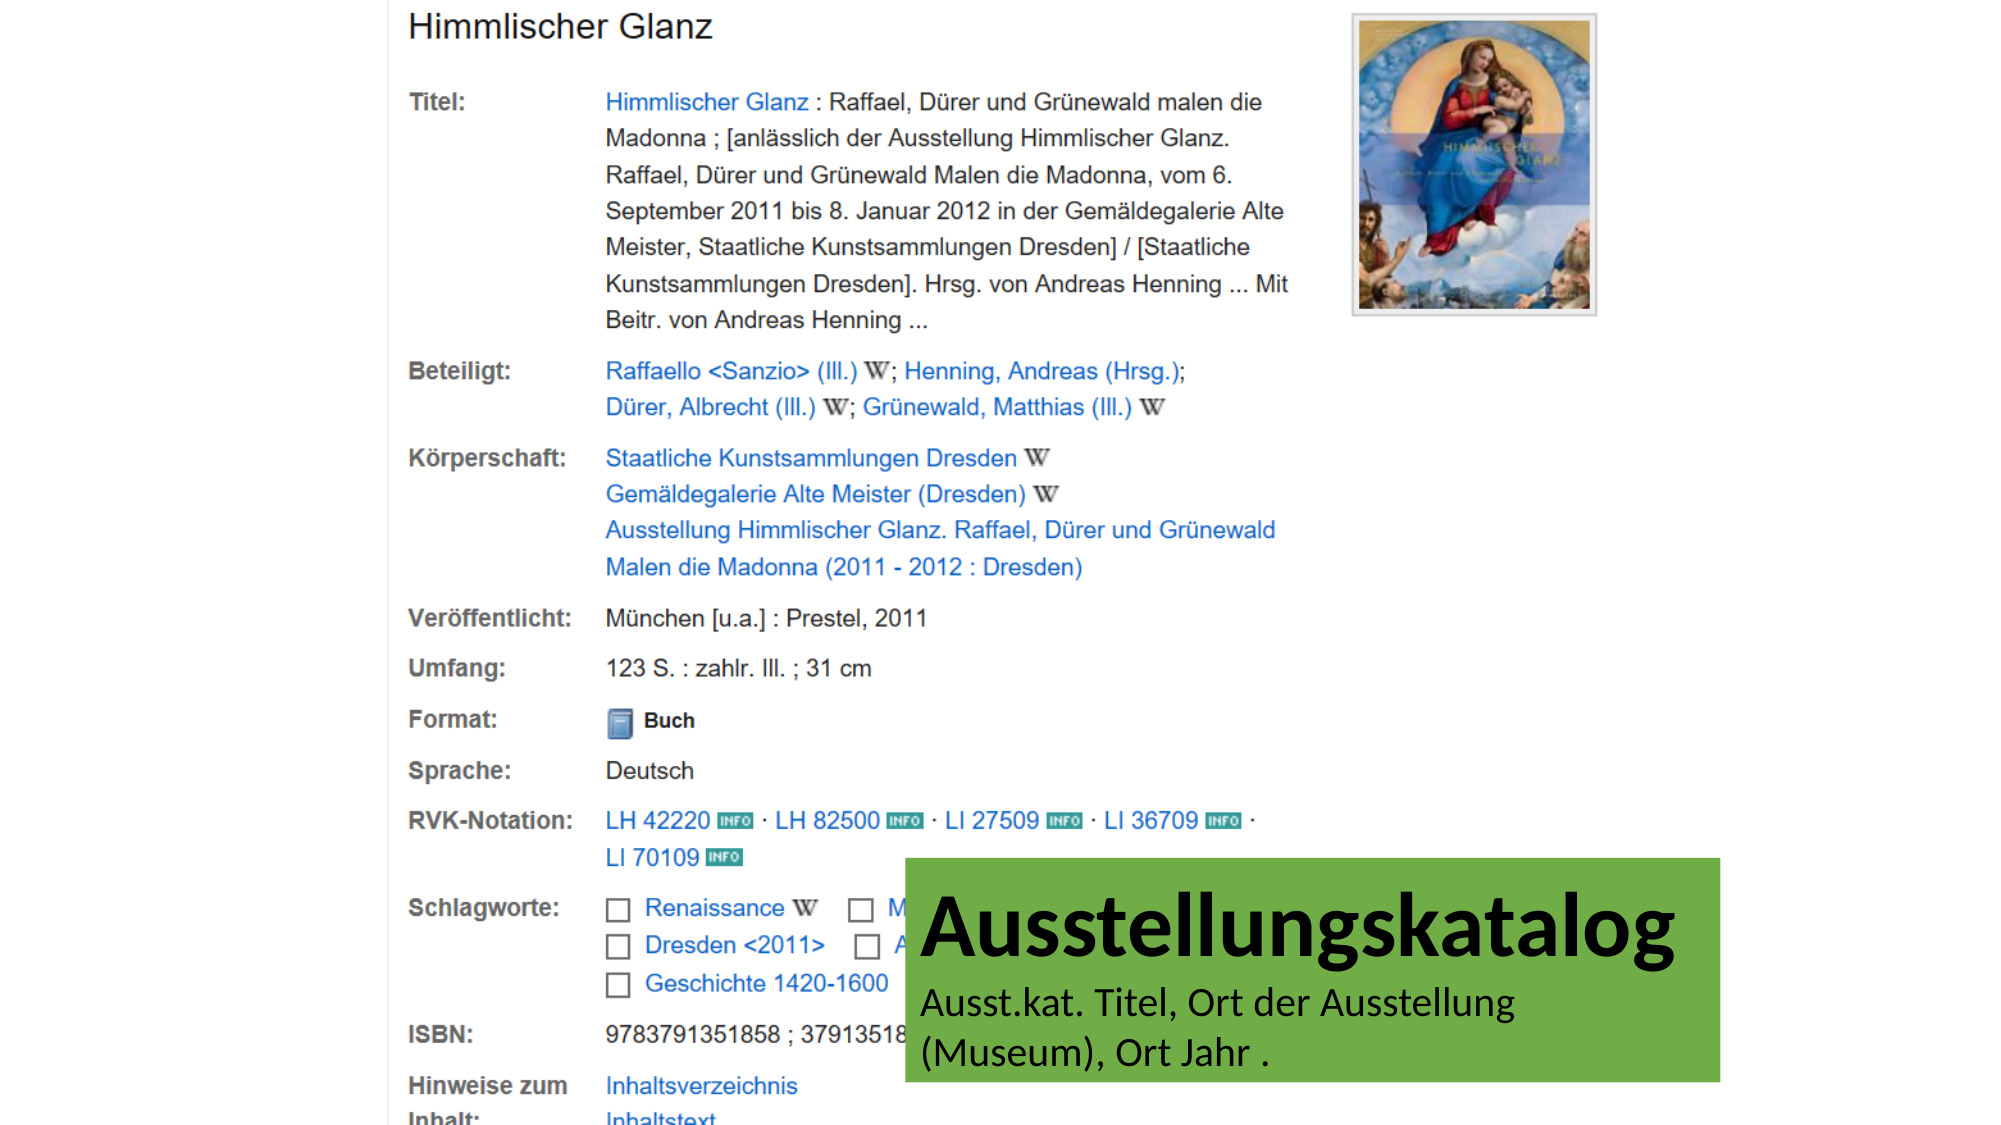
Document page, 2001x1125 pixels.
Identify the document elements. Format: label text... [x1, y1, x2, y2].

text_box Ausstellungskatalog Ausst.kat. Titel, Ort der Ausstellung (Museum), Ort Jahr . [1613, 857, 1721, 1083]
picture [387, 0, 1613, 1125]
